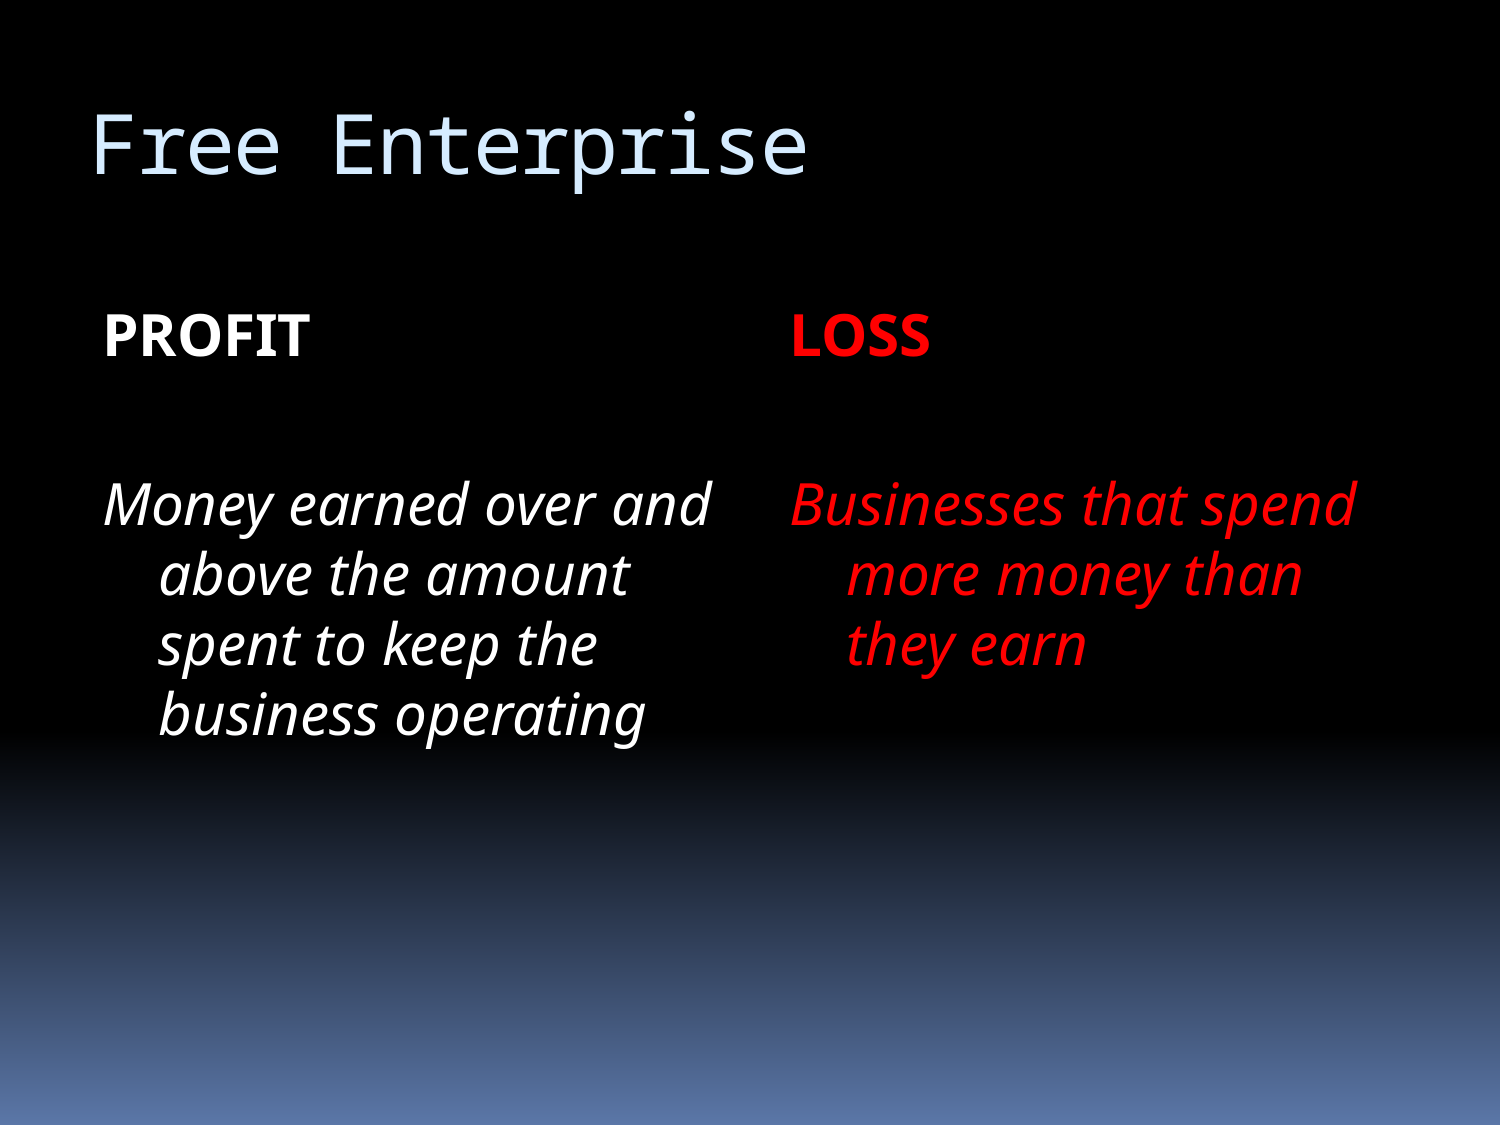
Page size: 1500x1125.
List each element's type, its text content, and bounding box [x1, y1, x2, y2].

list LOSS Businesses that spend more money than they earn [763, 290, 1427, 1033]
title Free Enterprise [75, 83, 1425, 234]
list PROFIT Money earned over and above the amount spent to keep the business operating [76, 290, 739, 1033]
